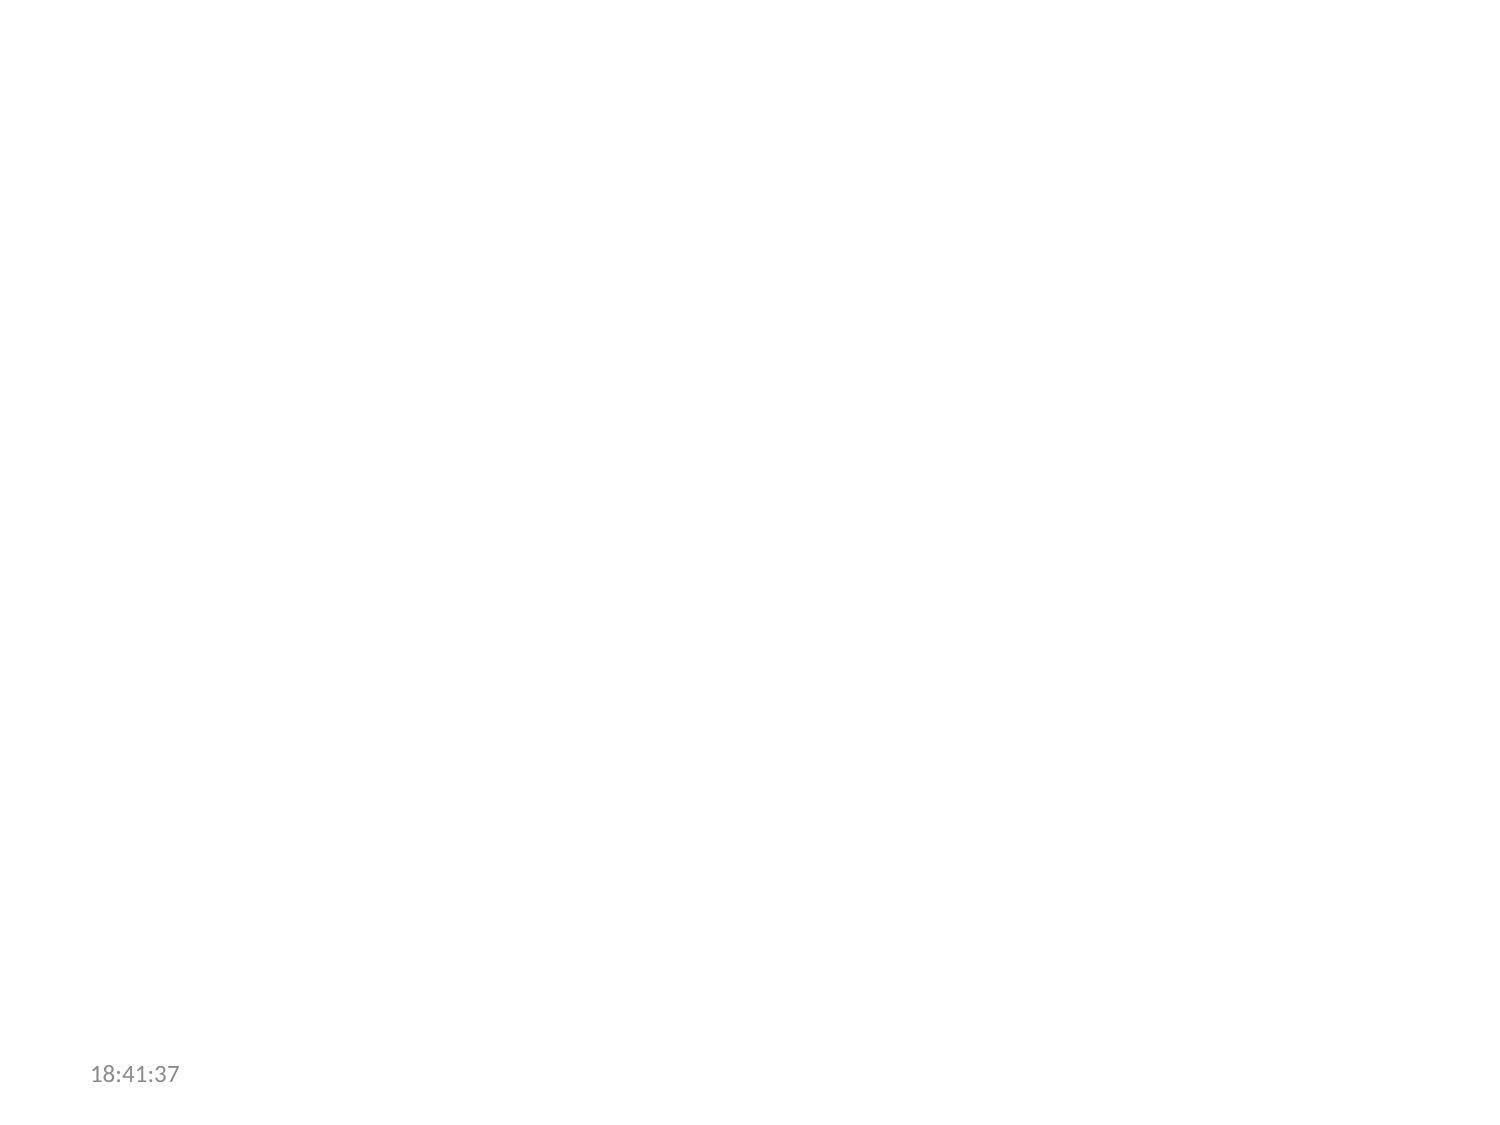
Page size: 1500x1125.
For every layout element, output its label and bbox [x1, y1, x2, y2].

slide_number [75, 1042, 425, 1103]
